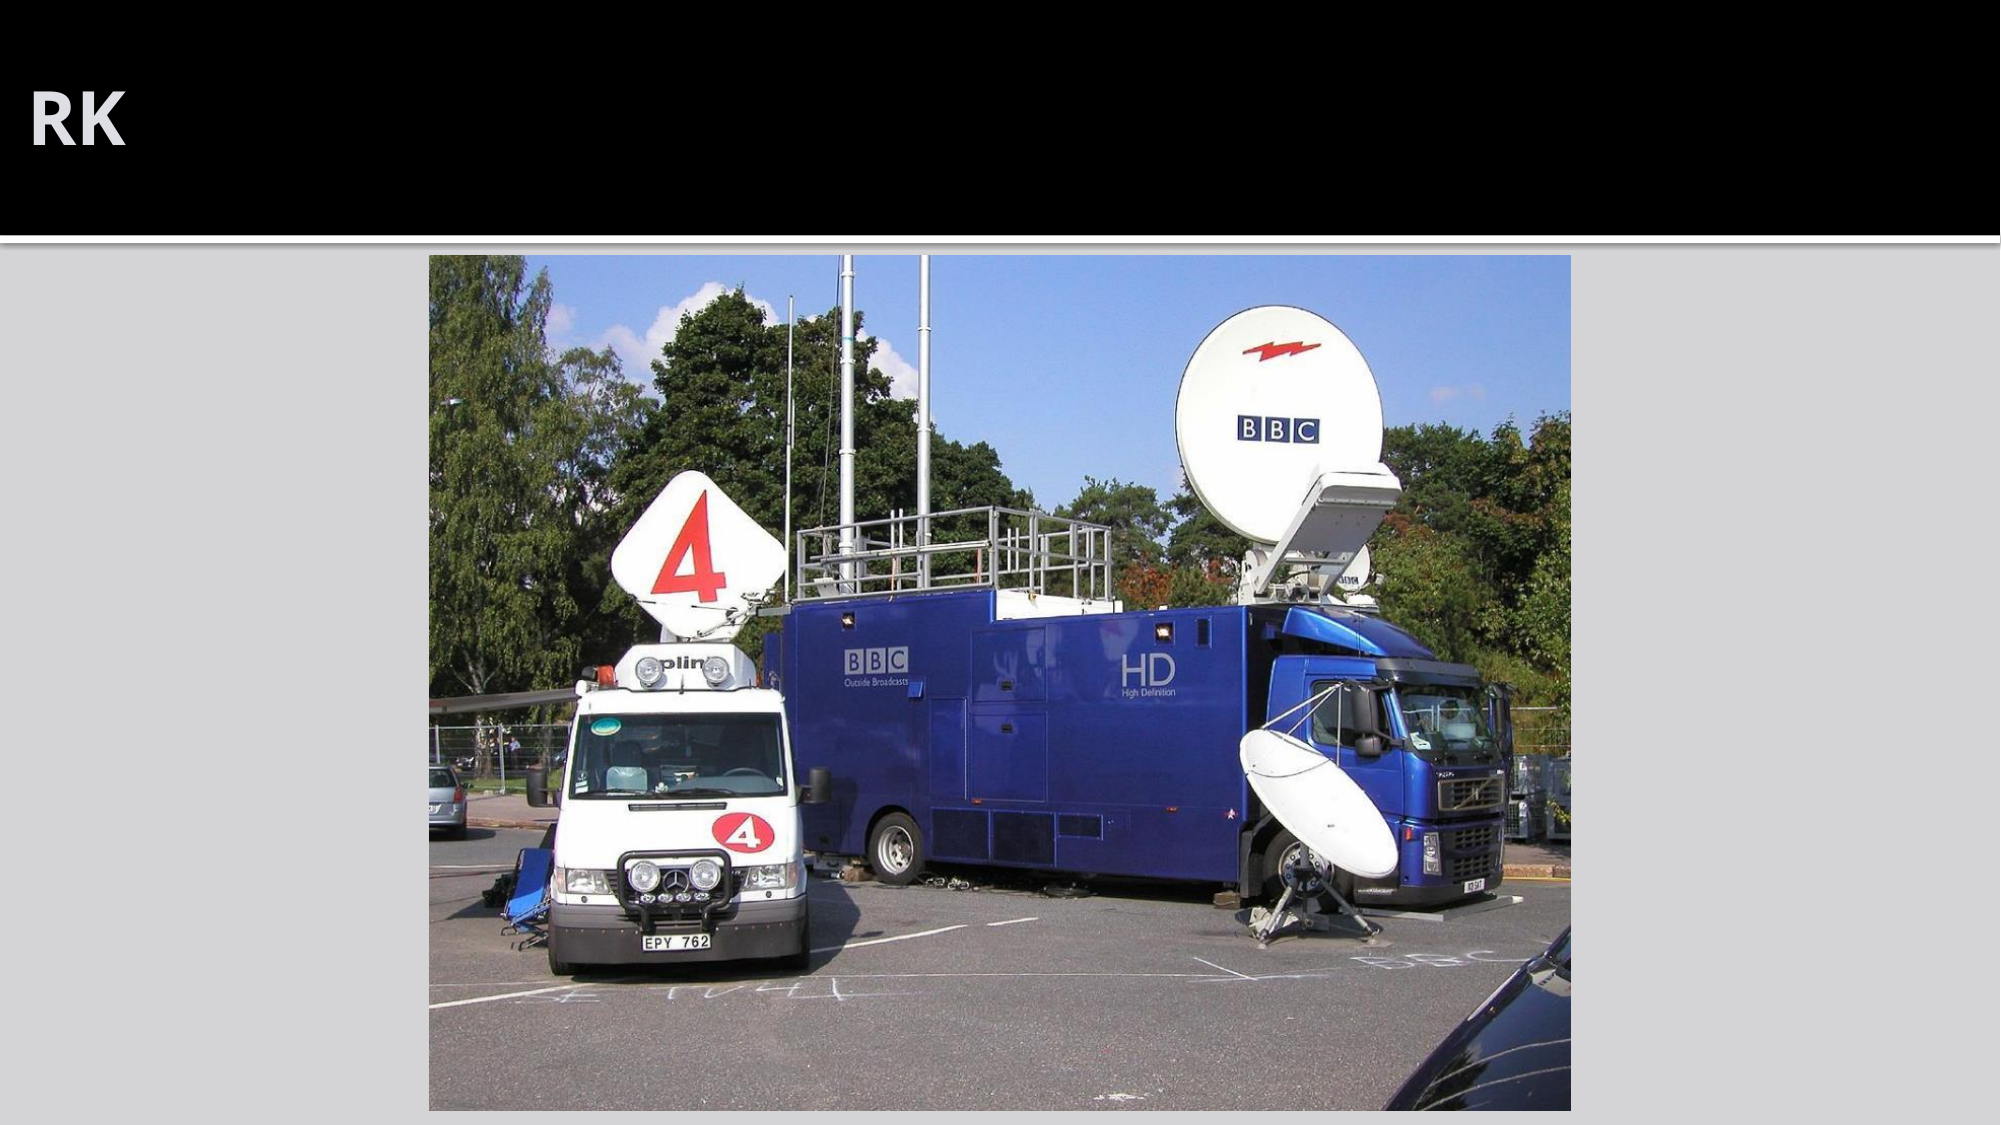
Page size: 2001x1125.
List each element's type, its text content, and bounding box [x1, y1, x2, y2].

title RK [12, 12, 1675, 218]
picture [429, 255, 1571, 1111]
list [262, 237, 1725, 1113]
